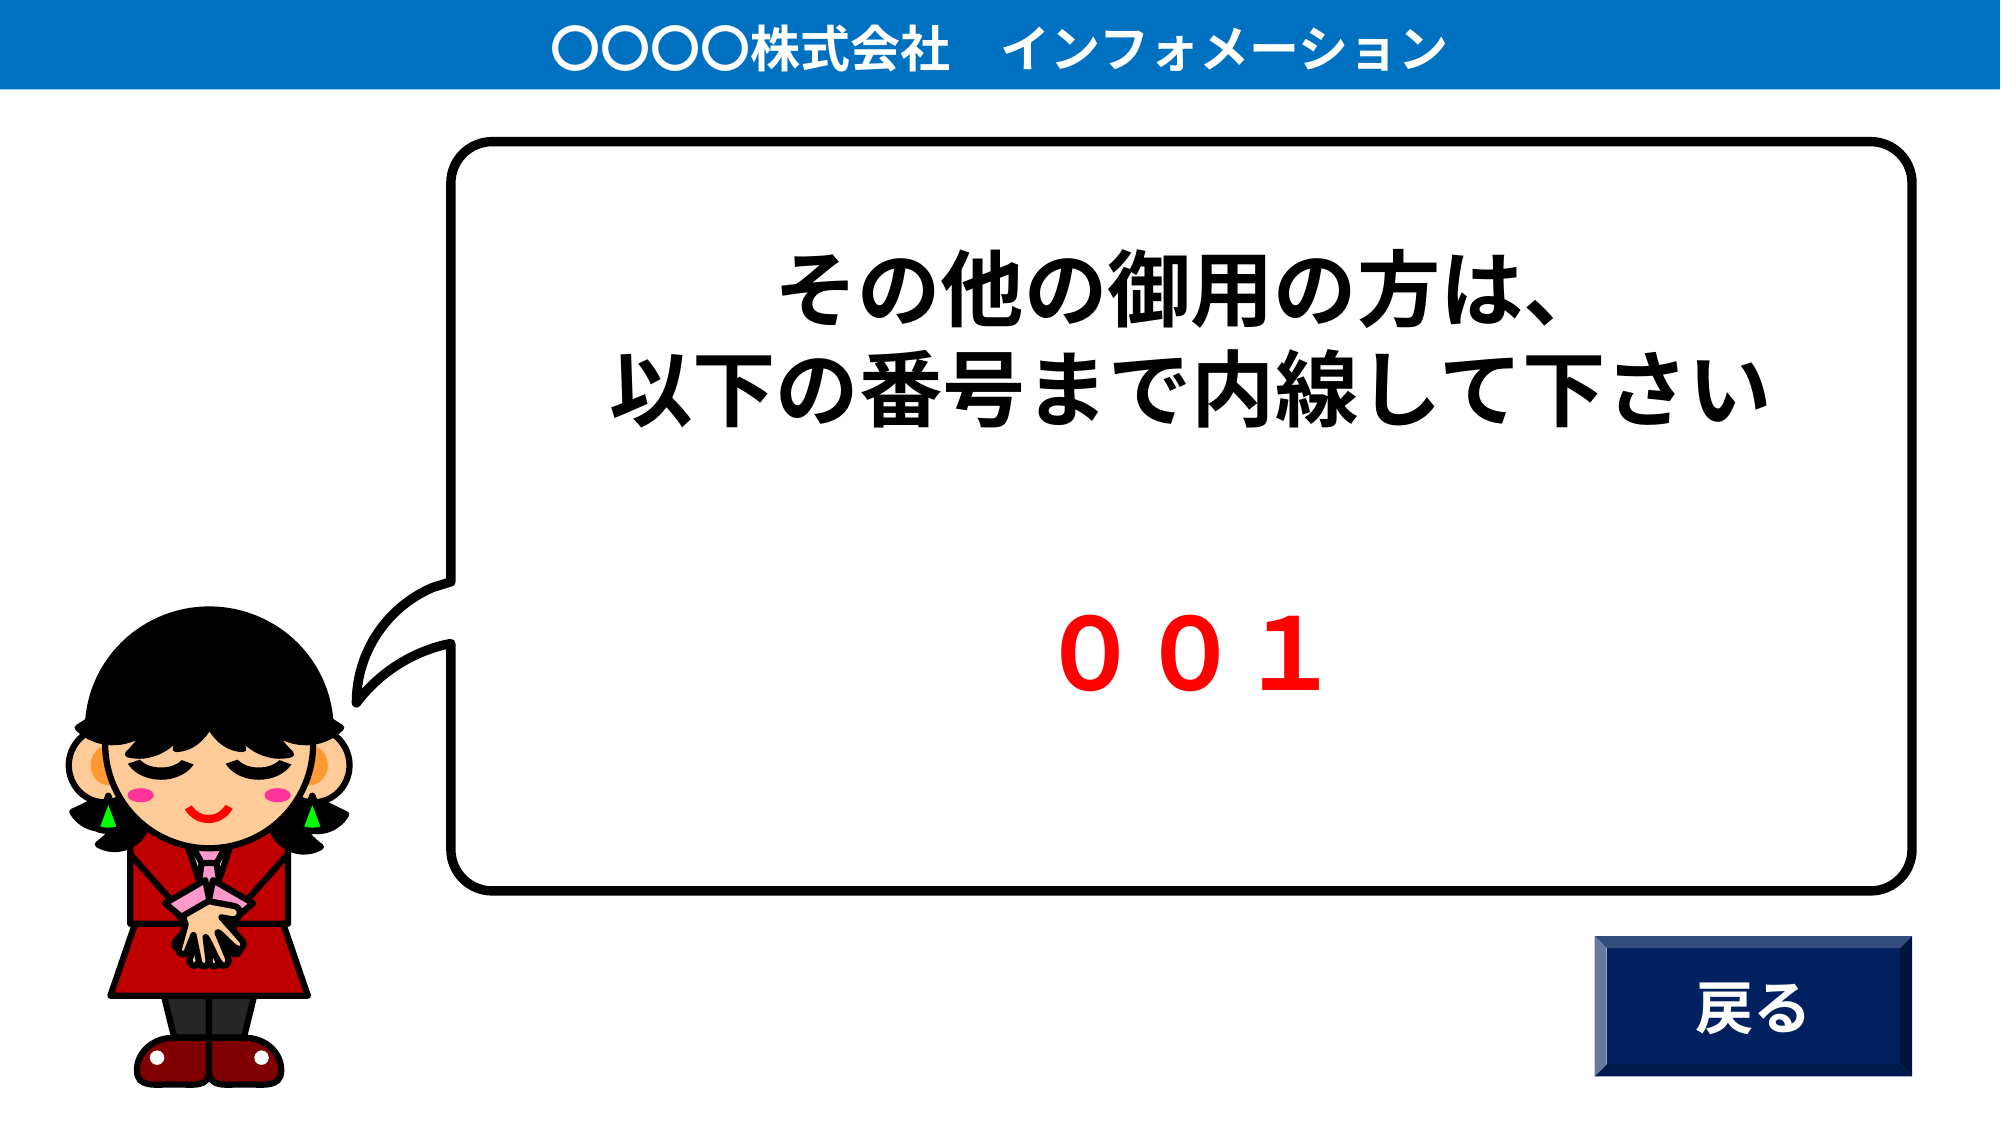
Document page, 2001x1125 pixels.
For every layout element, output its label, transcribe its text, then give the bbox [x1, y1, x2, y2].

text_box [356, 141, 1913, 891]
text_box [68, 609, 350, 1085]
text_box ００１ [1025, 583, 1356, 718]
text_box 戻る [1594, 936, 1913, 1077]
text_box その他の御用の方は、 以下の番号まで内線して下さい [594, 229, 1788, 445]
text_box 〇〇〇〇株式会社 インフォメーション [0, 0, 2000, 90]
